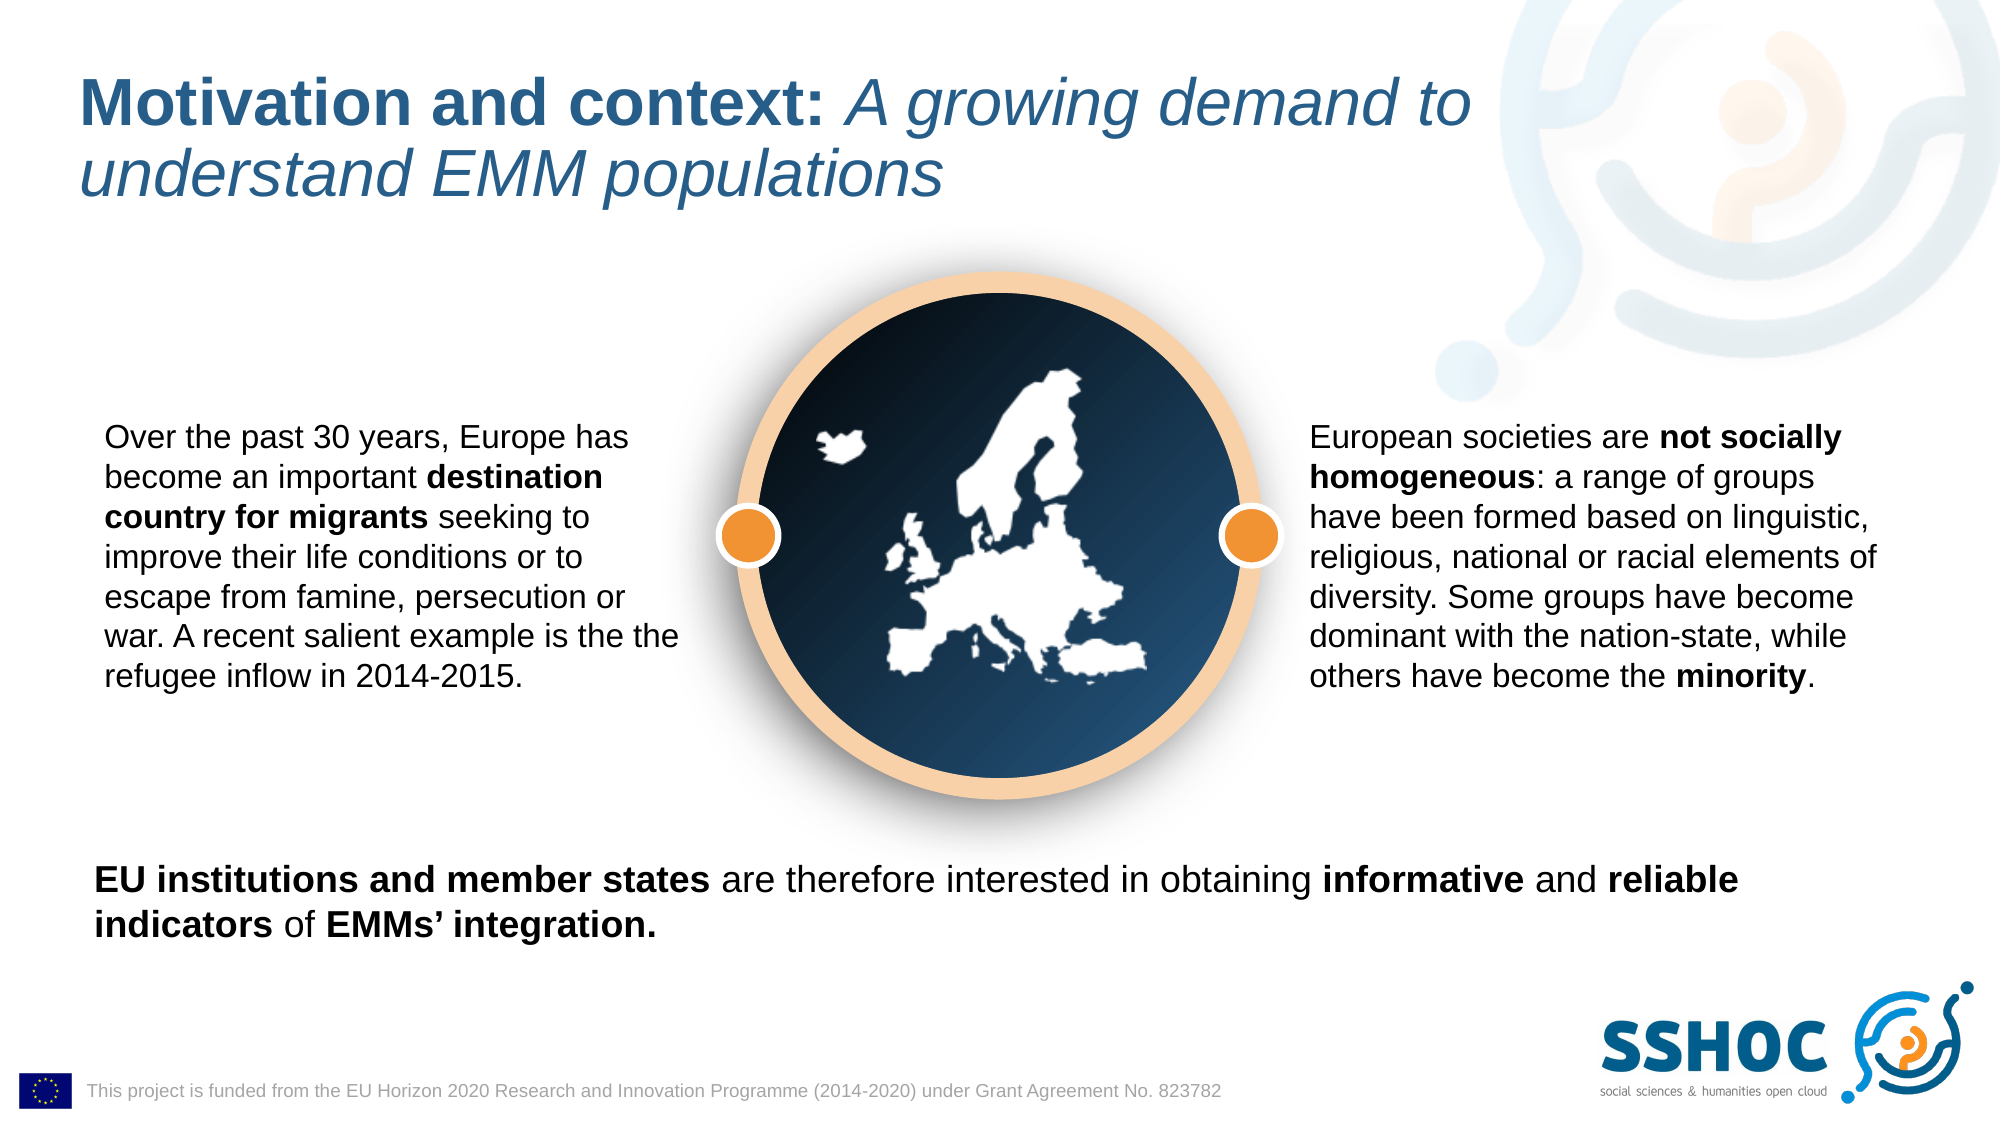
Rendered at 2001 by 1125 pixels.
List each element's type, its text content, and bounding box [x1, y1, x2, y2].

text_box European societies are not socially homogeneous: a range of groups have been formed based on linguistic, religious, national or racial elements of diversity. Some groups have become dominant with the nation-state, while others have become the minority. [1285, 385, 1924, 724]
title Motivation and context: A growing demand to understand EMM populations [64, 59, 1494, 288]
text_box EU institutions and member states are therefore interested in obtaining informative and reliable indicators of EMMs’ integration. [64, 825, 1924, 975]
picture [1597, 965, 2001, 1118]
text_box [718, 281, 1282, 790]
picture [19, 1073, 72, 1109]
text_box Over the past 30 years, Europe has become an important destination country for migrants seeking to improve their life conditions or to escape from famine, persecution or war. A recent salient example is the the refugee inflow in 2014-2015. [74, 385, 712, 724]
